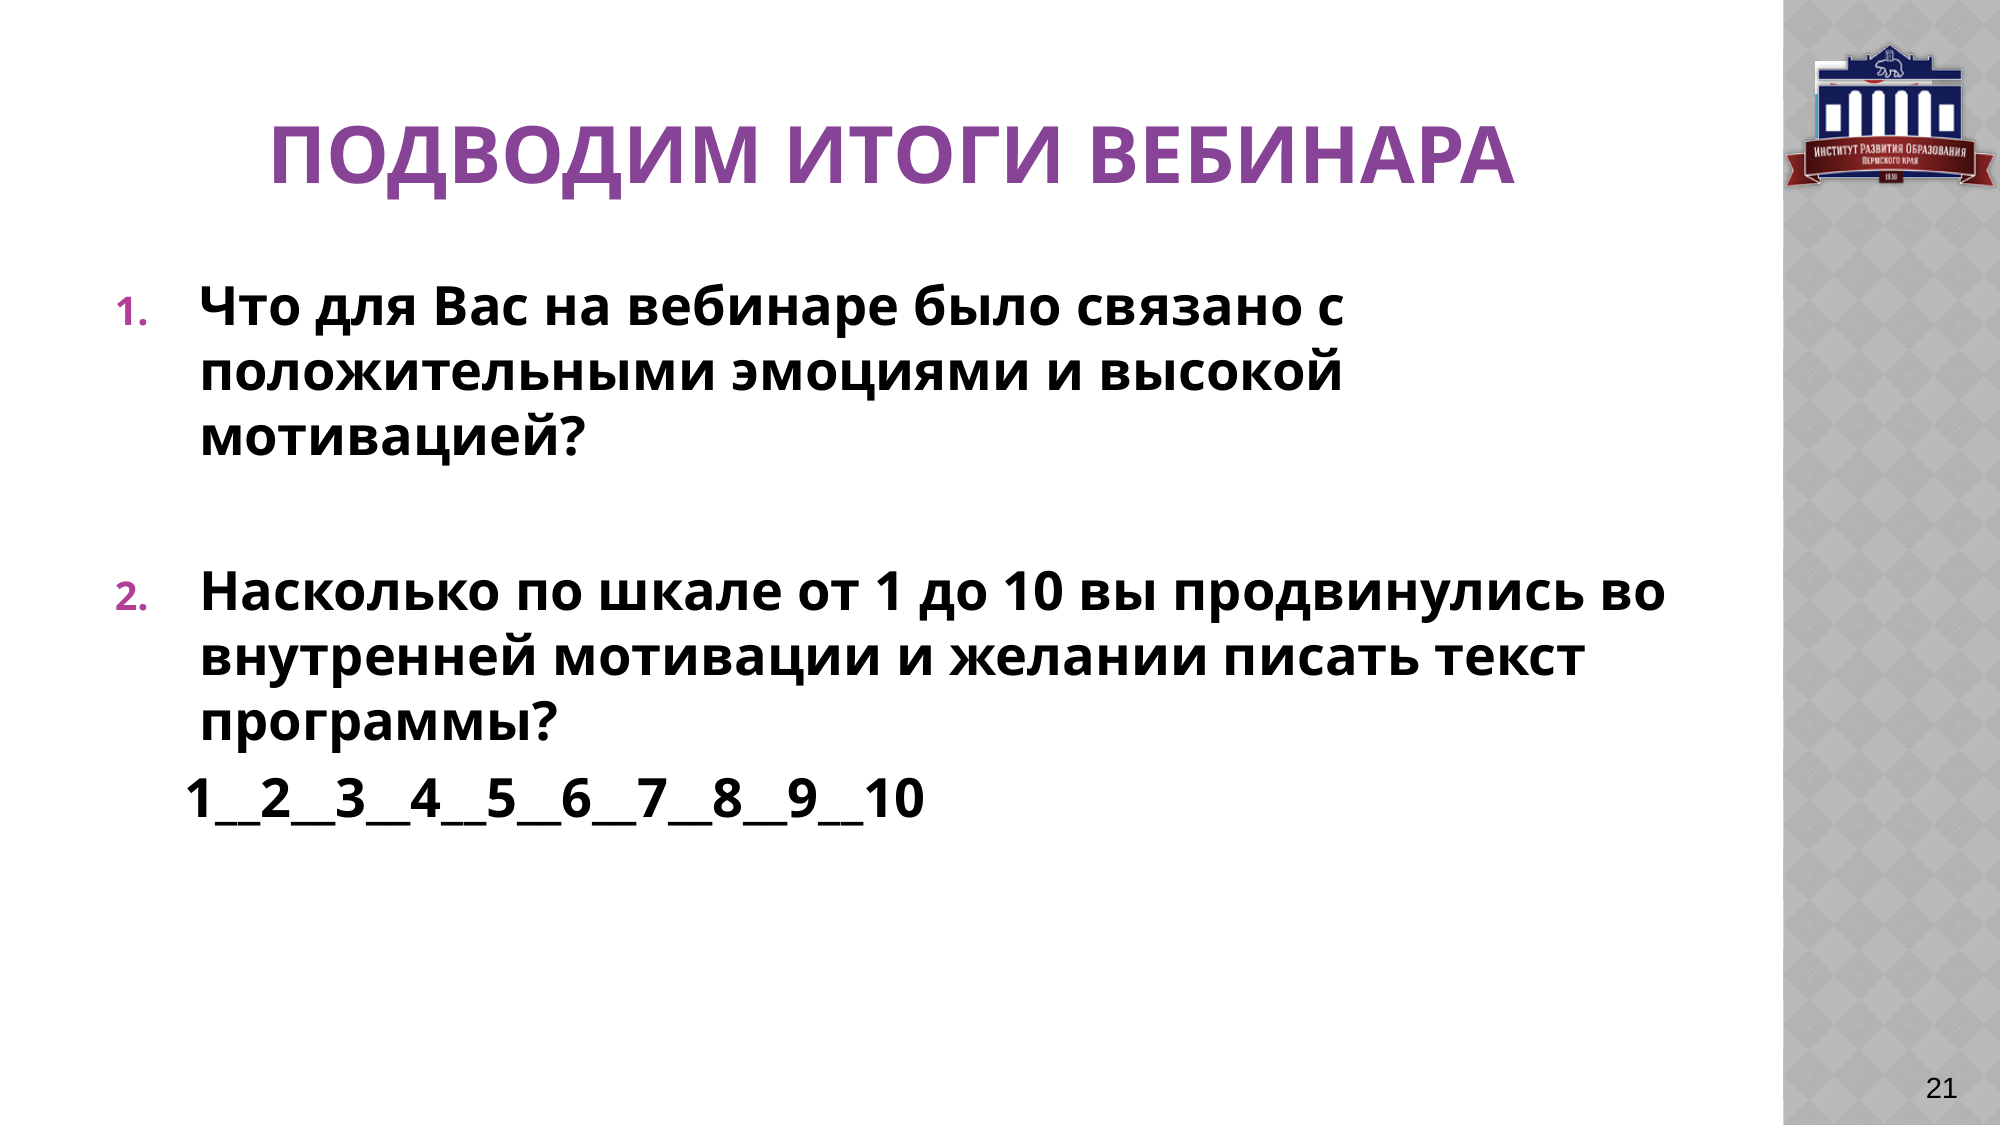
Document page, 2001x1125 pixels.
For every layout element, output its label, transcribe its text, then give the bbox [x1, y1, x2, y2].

title Подводим итоги вебинара [99, 52, 1684, 200]
list Что для Вас на вебинаре было связано с положительными эмоциями и высокой мотивацией? Насколько по шкале от 1 до 10 вы продвинулись во внутренней мотивации и желании писать текст программы? 1__2__3__4__5__6__7__8__9__10 [99, 264, 1745, 1059]
picture [1780, 38, 2000, 194]
